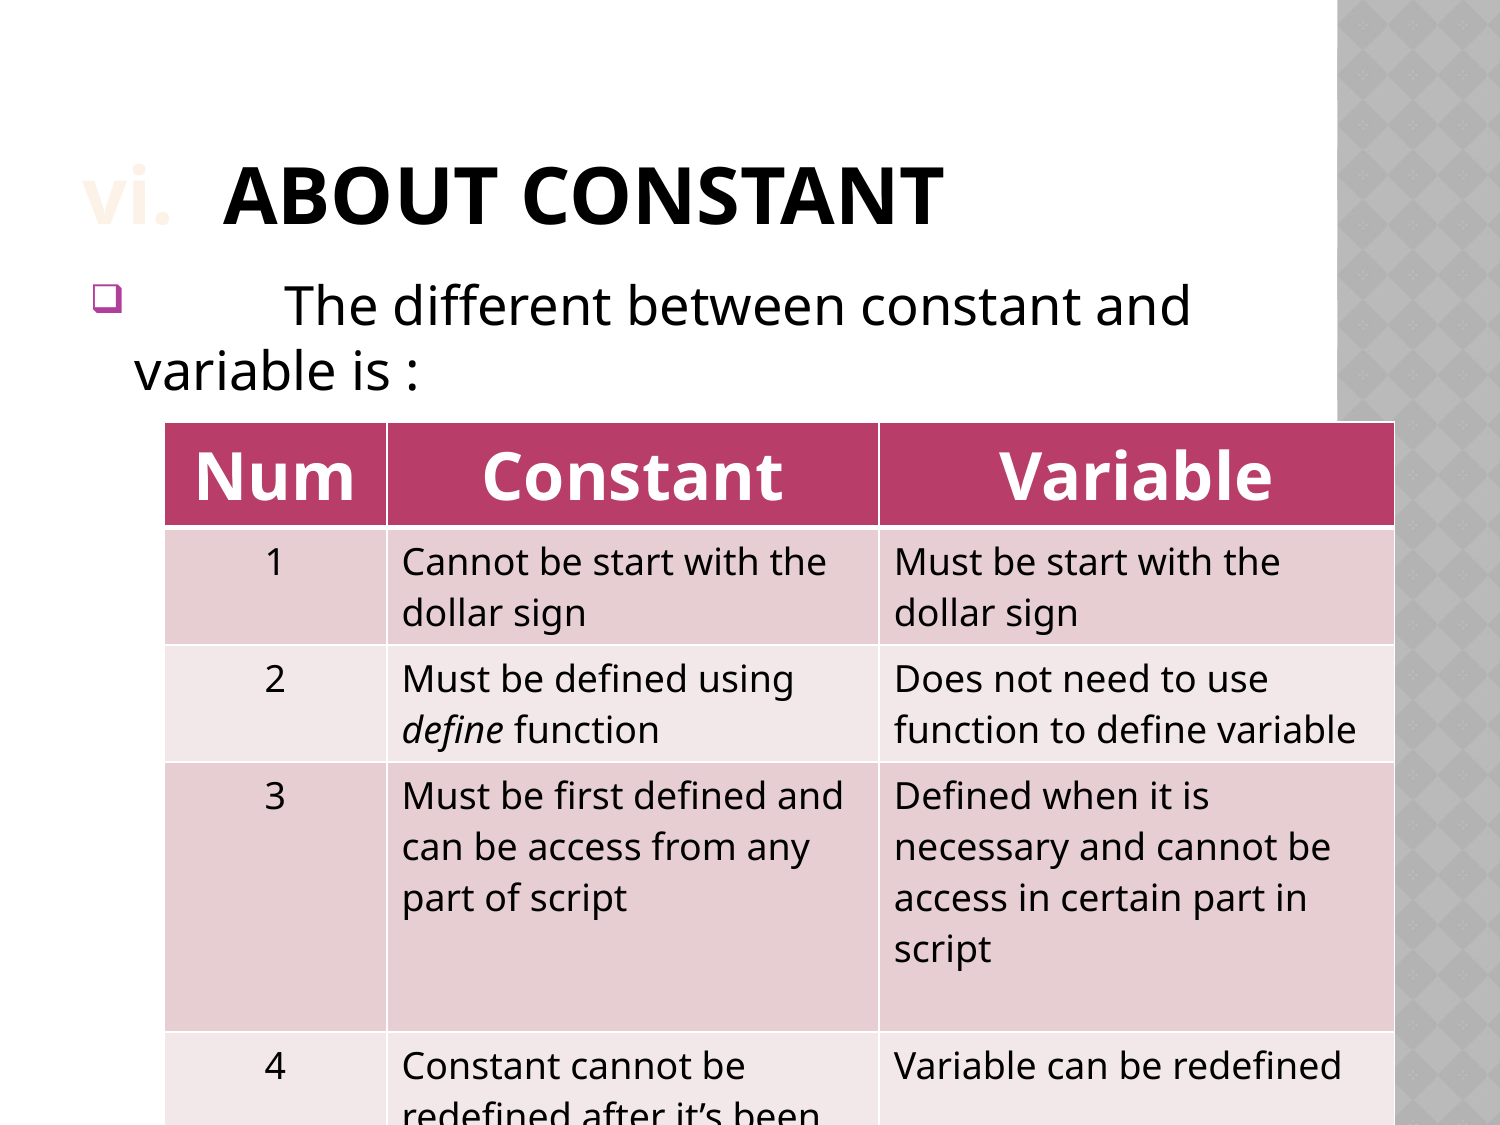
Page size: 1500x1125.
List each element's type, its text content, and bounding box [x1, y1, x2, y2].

table_header Constant [388, 423, 878, 525]
table_header Variable [880, 423, 1394, 525]
table_cell Cannot be start with the dollar sign [388, 530, 878, 644]
table_cell 3 [165, 763, 386, 1031]
table_cell Constant cannot be redefined after it’s been created [388, 1033, 878, 1125]
table_header Num [165, 423, 386, 525]
table_cell Defined when it is necessary and cannot be access in certain part in script [880, 763, 1394, 1031]
table_cell 1 [165, 530, 386, 644]
table_cell Must be start with the dollar sign [880, 530, 1394, 644]
table_cell 4 [165, 1033, 386, 1125]
title About Constant [75, 52, 1263, 240]
table_cell Variable can be redefined [880, 1033, 1394, 1125]
table_cell Must be first defined and can be access from any part of script [388, 763, 878, 1031]
table_cell 2 [165, 646, 386, 761]
table_cell Must be defined using define function [388, 646, 878, 761]
table_cell Does not need to use function to define variable [880, 646, 1394, 761]
list The different between constant and variable is : [75, 264, 1263, 1059]
